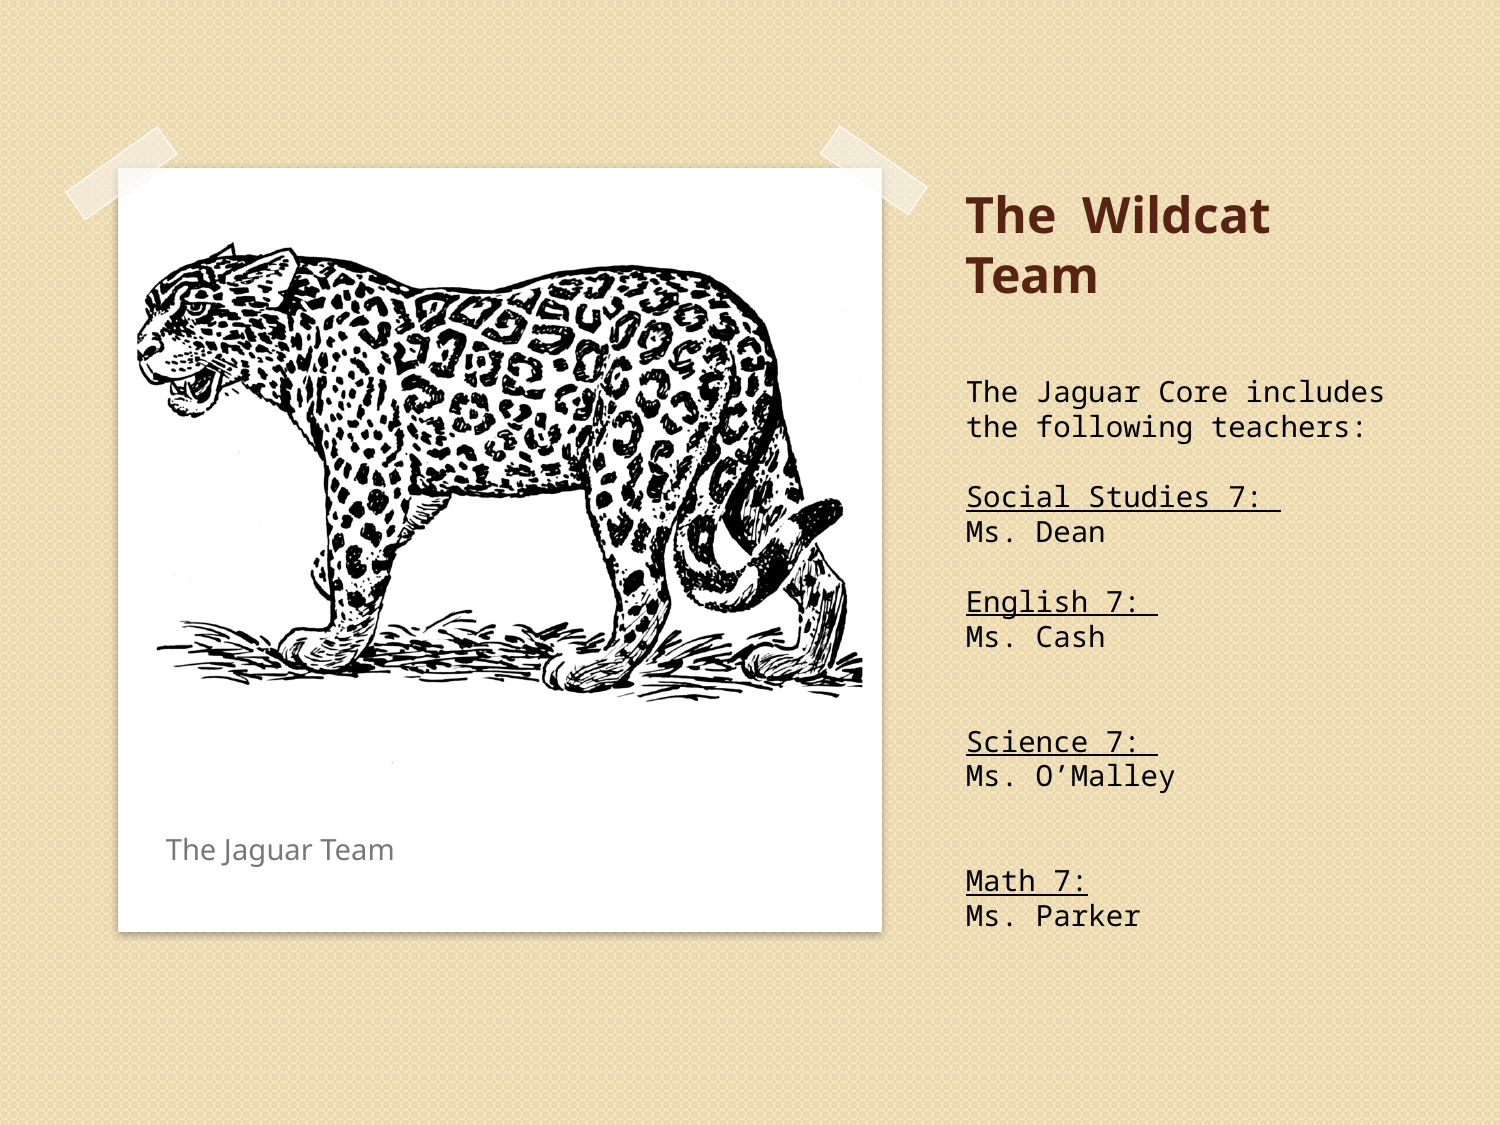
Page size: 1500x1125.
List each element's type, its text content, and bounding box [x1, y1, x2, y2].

picture [137, 187, 863, 765]
list The Jaguar Team [137, 787, 863, 913]
title The Wildcat Team The Jaguar Core includes the following teachers: Social Studies 7: Ms. Dean English 7: Ms. Cash Science 7: Ms. O’Malley Math 7: Ms. Parker [937, 112, 1416, 975]
